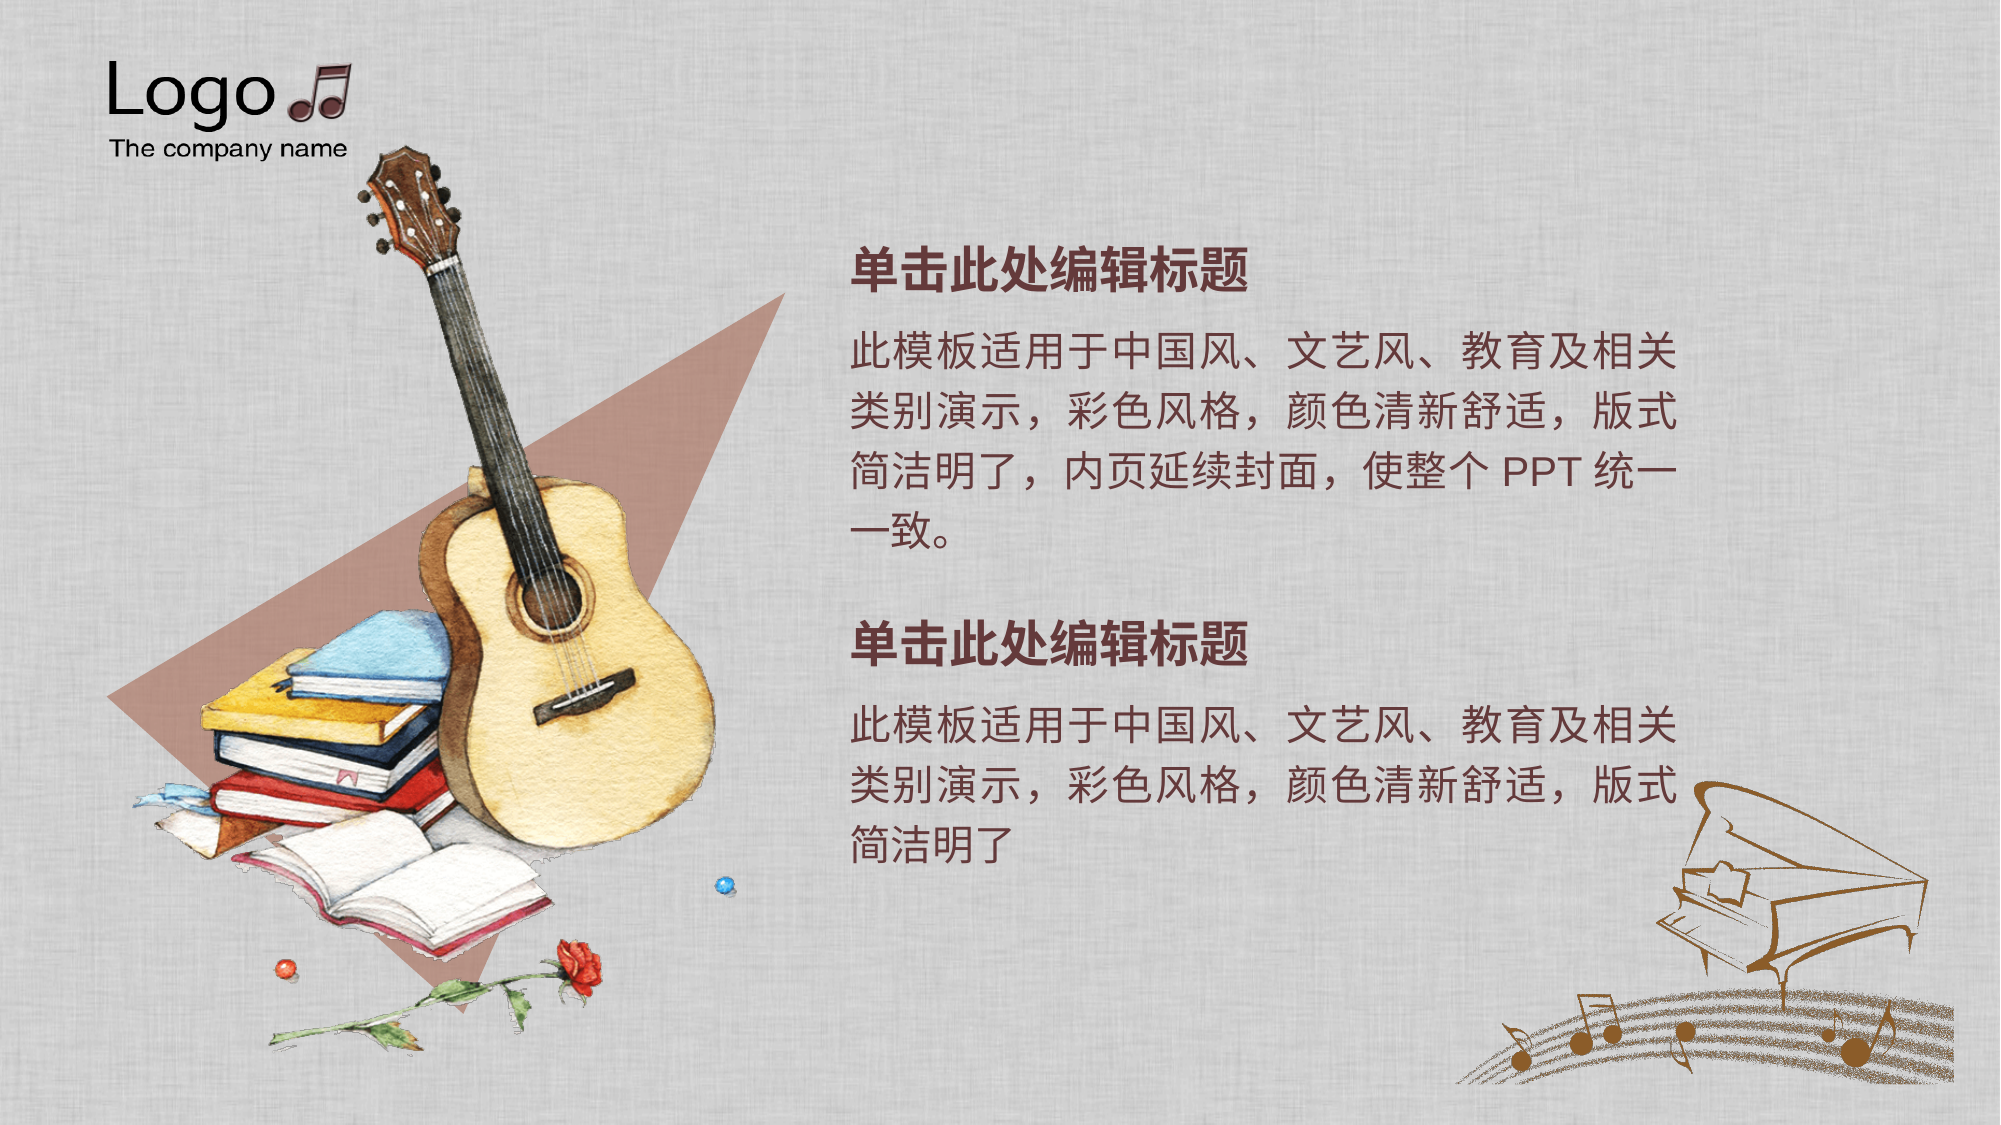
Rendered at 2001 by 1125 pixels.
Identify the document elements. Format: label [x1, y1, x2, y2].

picture [0, 0, 2000, 1125]
text_box [834, 218, 1693, 592]
text_box [834, 592, 1693, 873]
text_box [132, 88, 774, 1081]
